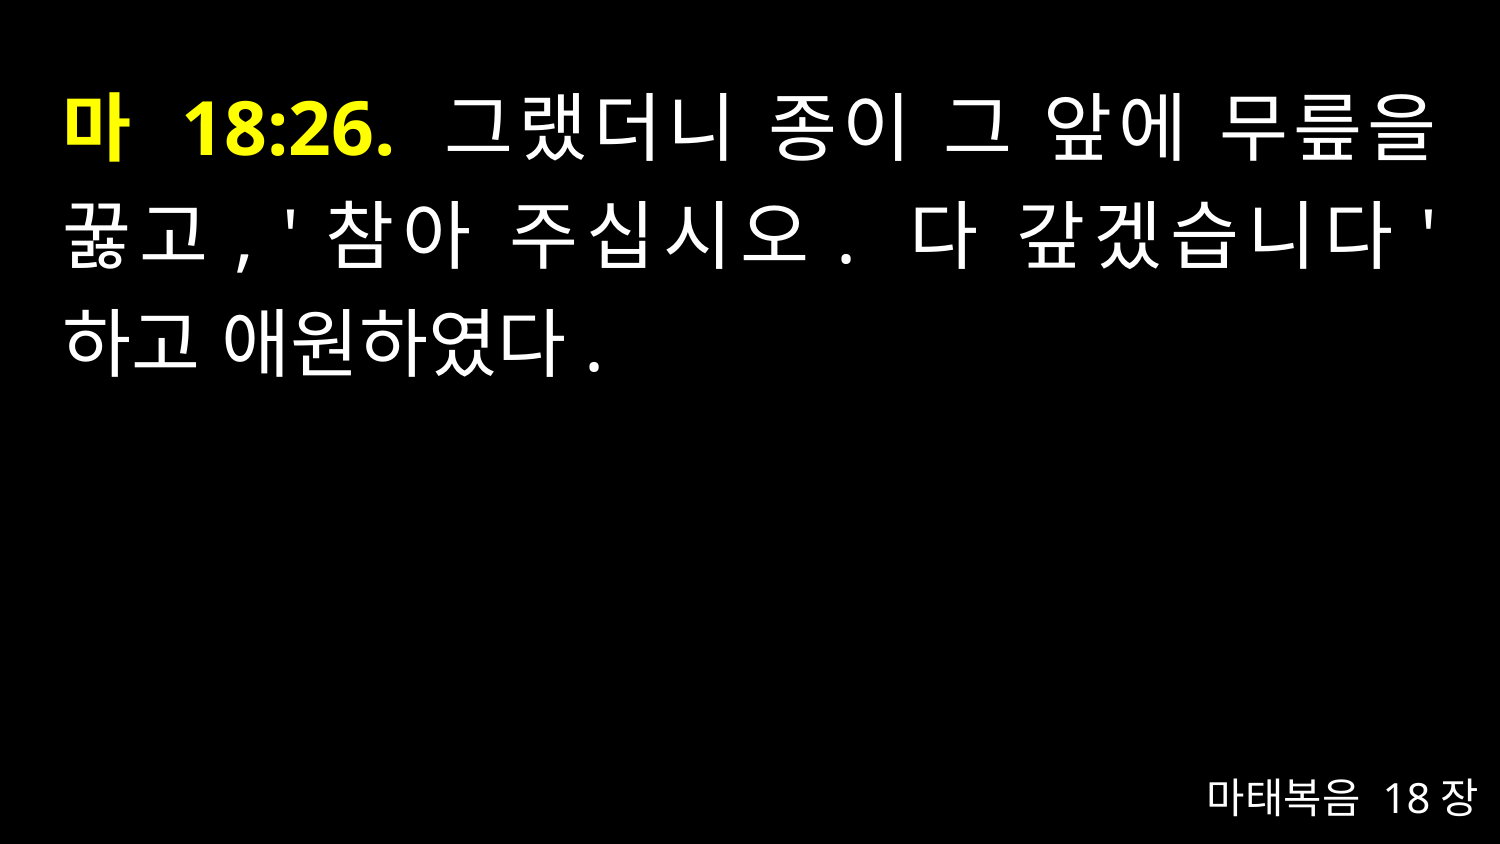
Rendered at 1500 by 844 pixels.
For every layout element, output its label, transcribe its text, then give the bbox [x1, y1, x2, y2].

title 마 18:26. 그랬더니 종이 그 앞에 무릎을 꿇고, '참아 주십시오. 다 갚겠습니다' 하고 애원하였다. [0, 0, 1500, 844]
subtitle 마태복음 18장 [916, 770, 1500, 844]
